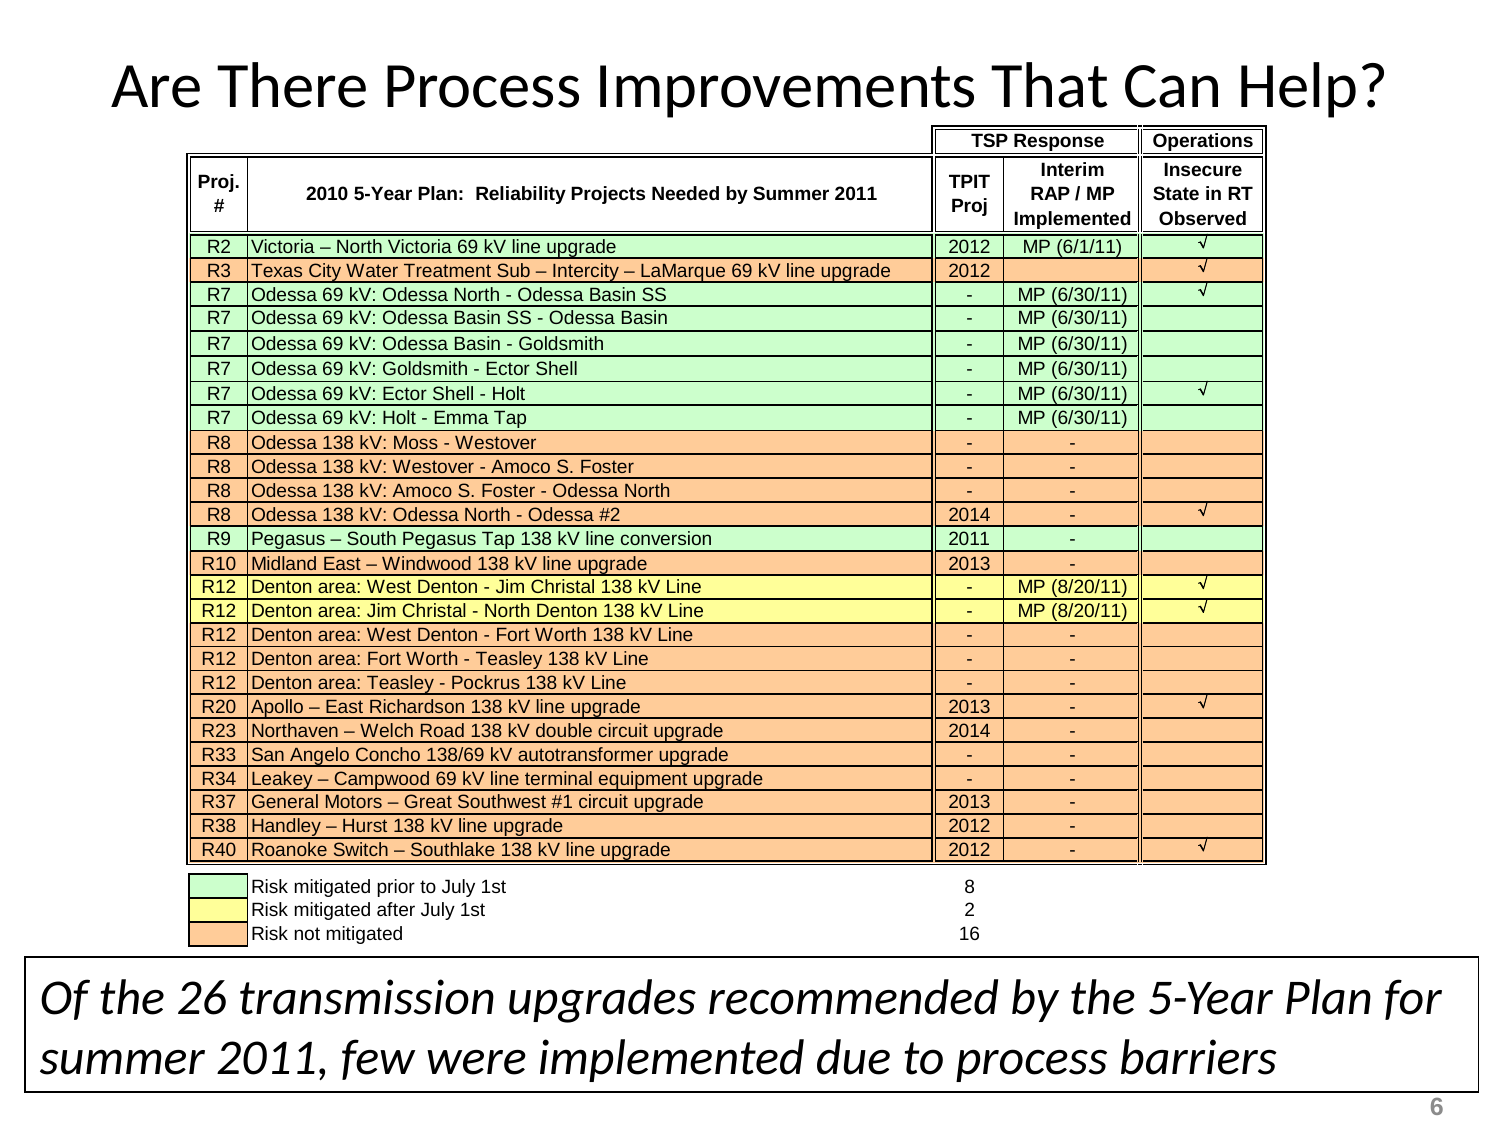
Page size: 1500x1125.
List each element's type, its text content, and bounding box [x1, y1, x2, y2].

picture [161, 111, 1290, 960]
text_box 6 [1108, 1092, 1459, 1125]
title Are There Process Improvements That Can Help? [0, 37, 1500, 126]
text_box Of the 26 transmission upgrades recommended by the 5-Year Plan for summer 2011, few were implemented due to process barriers [24, 957, 1479, 1092]
